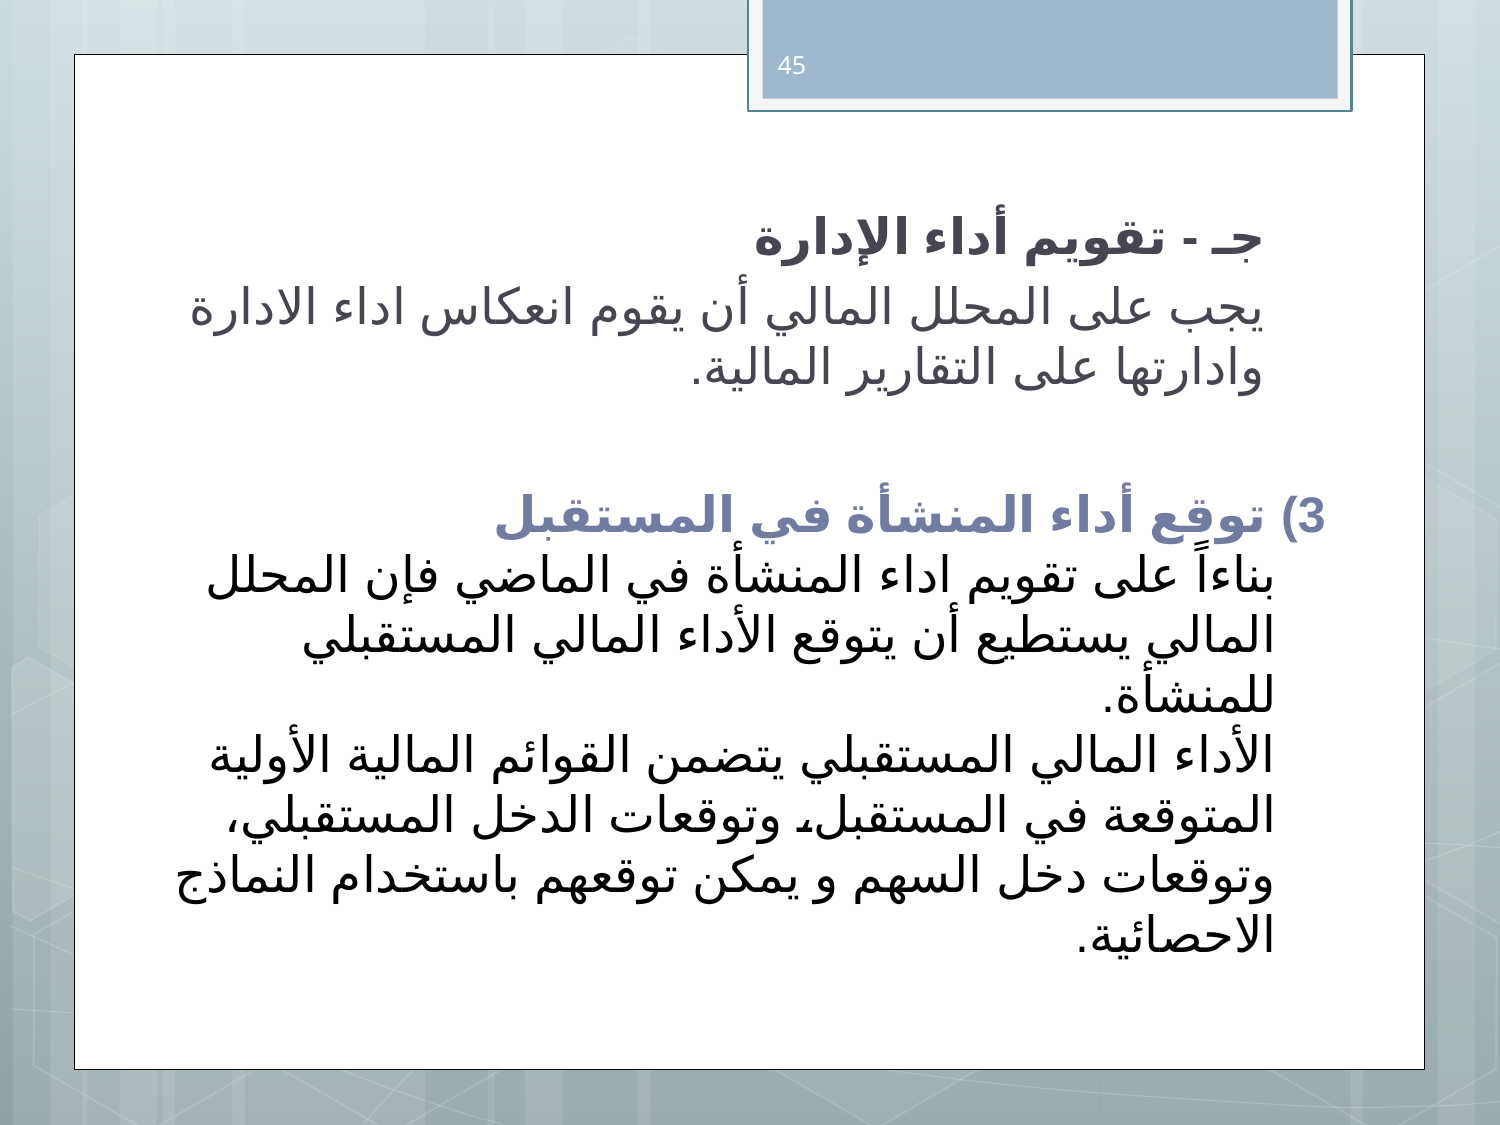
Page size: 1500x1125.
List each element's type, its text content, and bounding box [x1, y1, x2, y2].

list جـ - تقويم أداء الإدارة يجب على المحلل المالي أن يقوم انعكاس اداء الادارة وادارتها على التقارير المالية. 3) توقع أداء المنشأة في المستقبل بناءاً على تقويم اداء المنشأة في الماضي فإن المحلل المالي يستطيع أن يتوقع الأداء المالي المستقبلي للمنشأة. الأداء المالي المستقبلي يتضمن القوائم المالية الأولية المتوقعة في المستقبل، وتوقعات الدخل المستقبلي، وتوقعات دخل السهم و يمكن توقعهم باستخدام النماذج الاحصائية. [123, 160, 1341, 1000]
slide_number 45 [762, 36, 982, 97]
